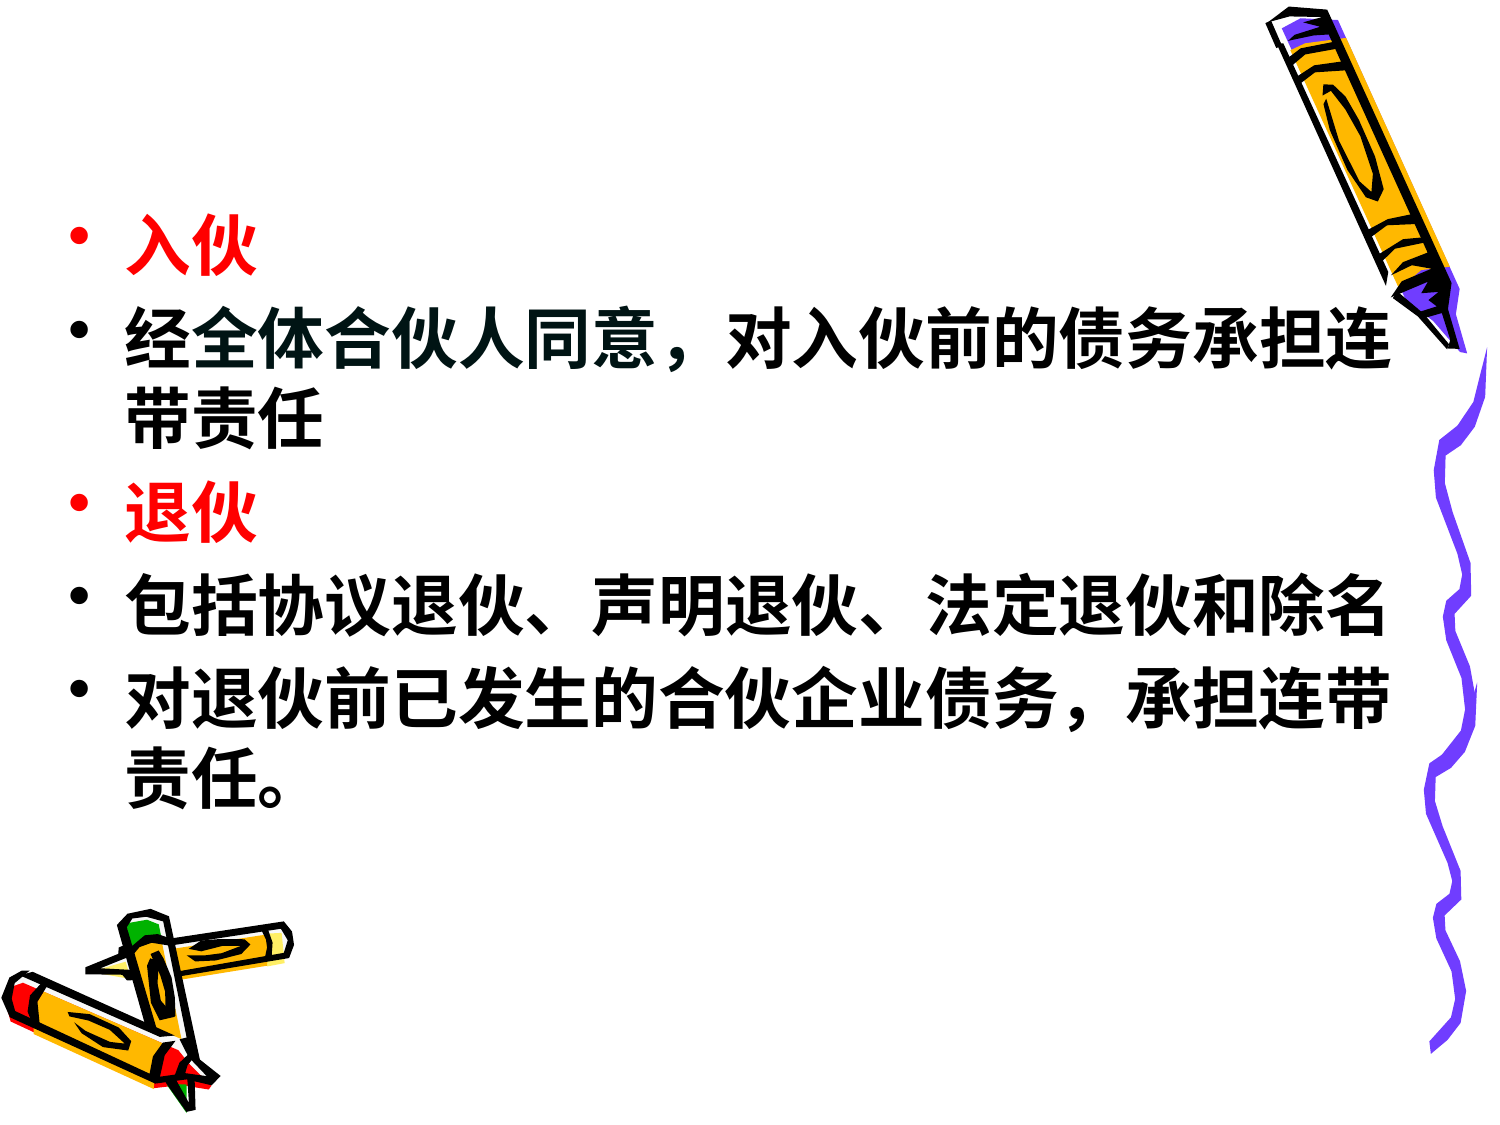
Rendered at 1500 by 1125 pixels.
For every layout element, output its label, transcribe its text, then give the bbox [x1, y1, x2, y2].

list 入伙 经全体合伙人同意，对入伙前的债务承担连带责任 退伙 包括协议退伙、声明退伙、法定退伙和除名 对退伙前已发生的合伙企业债务，承担连带责任。 [52, 196, 1455, 885]
